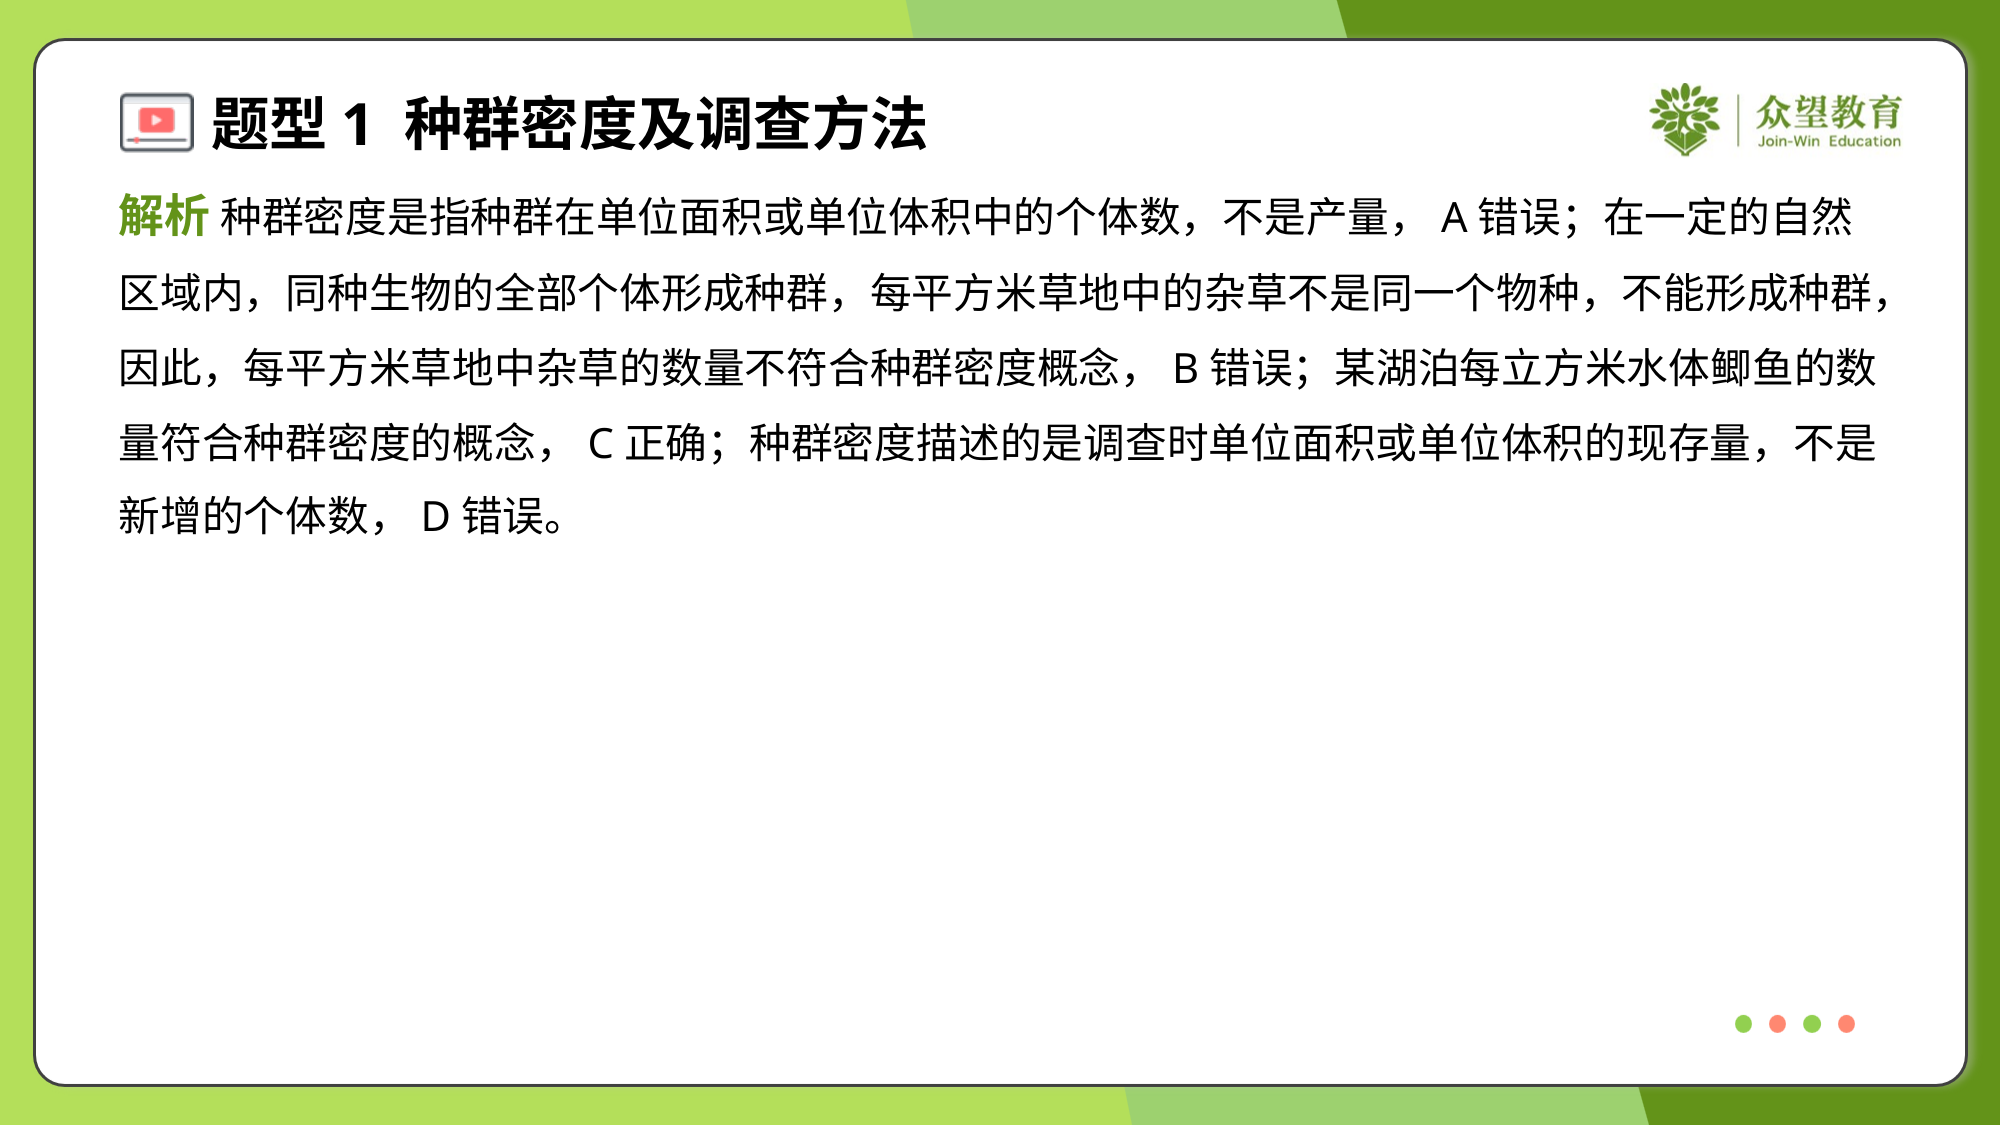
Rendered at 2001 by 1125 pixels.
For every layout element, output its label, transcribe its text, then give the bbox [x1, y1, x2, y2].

picture [0, 0, 2000, 1125]
text_box 解析 种群密度是指种群在单位面积或单位体积中的个体数，不是产量，A错误；在一定的自然 区域内，同种生物的全部个体形成种群，每平方米草地中的杂草不是同一个物种，不能形成种群， 因此，每平方米草地中杂草的数量不符合种群密度概念，B错误；某湖泊每立方米水体鲫鱼的数 量符合种群密度的概念，C正确；种群密度描述的是调查时单位面积或单位体积的现存量，不是 新增的个体数，D错误。 [118, 164, 1883, 533]
